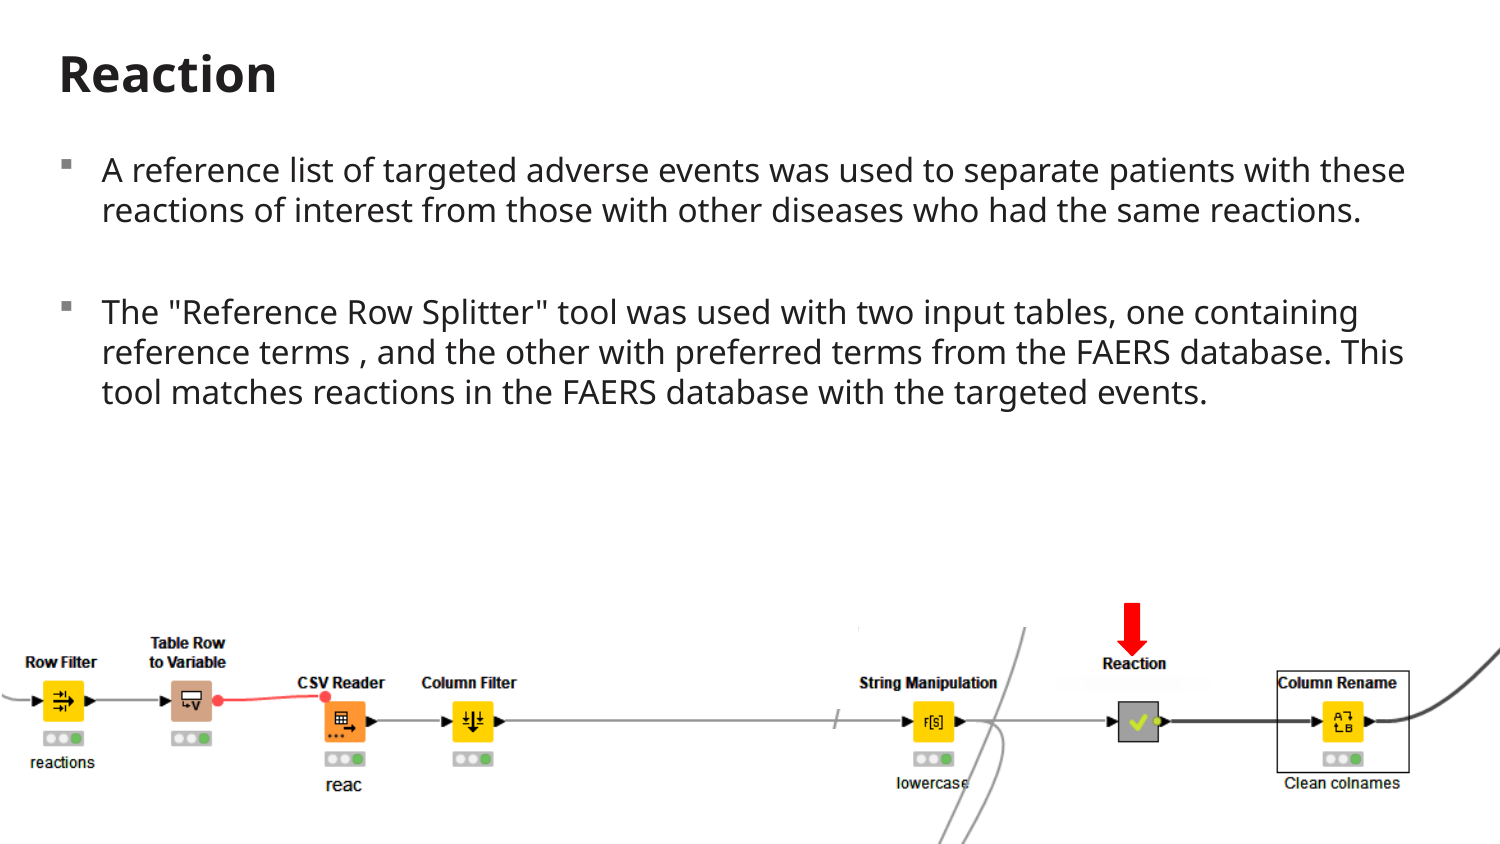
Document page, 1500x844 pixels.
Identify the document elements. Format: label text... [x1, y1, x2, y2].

title Reaction [59, 42, 1442, 102]
text_box [1125, 603, 1140, 627]
list A reference list of targeted adverse events was used to separate patients with these reactions of interest from those with other diseases who had the same reactions. The "Reference Row Splitter" tool was used with two input tables, one containing reference terms , and the other with preferred terms from the FAERS database. This tool matches reactions in the FAERS database with the targeted events. [59, 148, 1442, 627]
picture [1, 600, 1500, 844]
